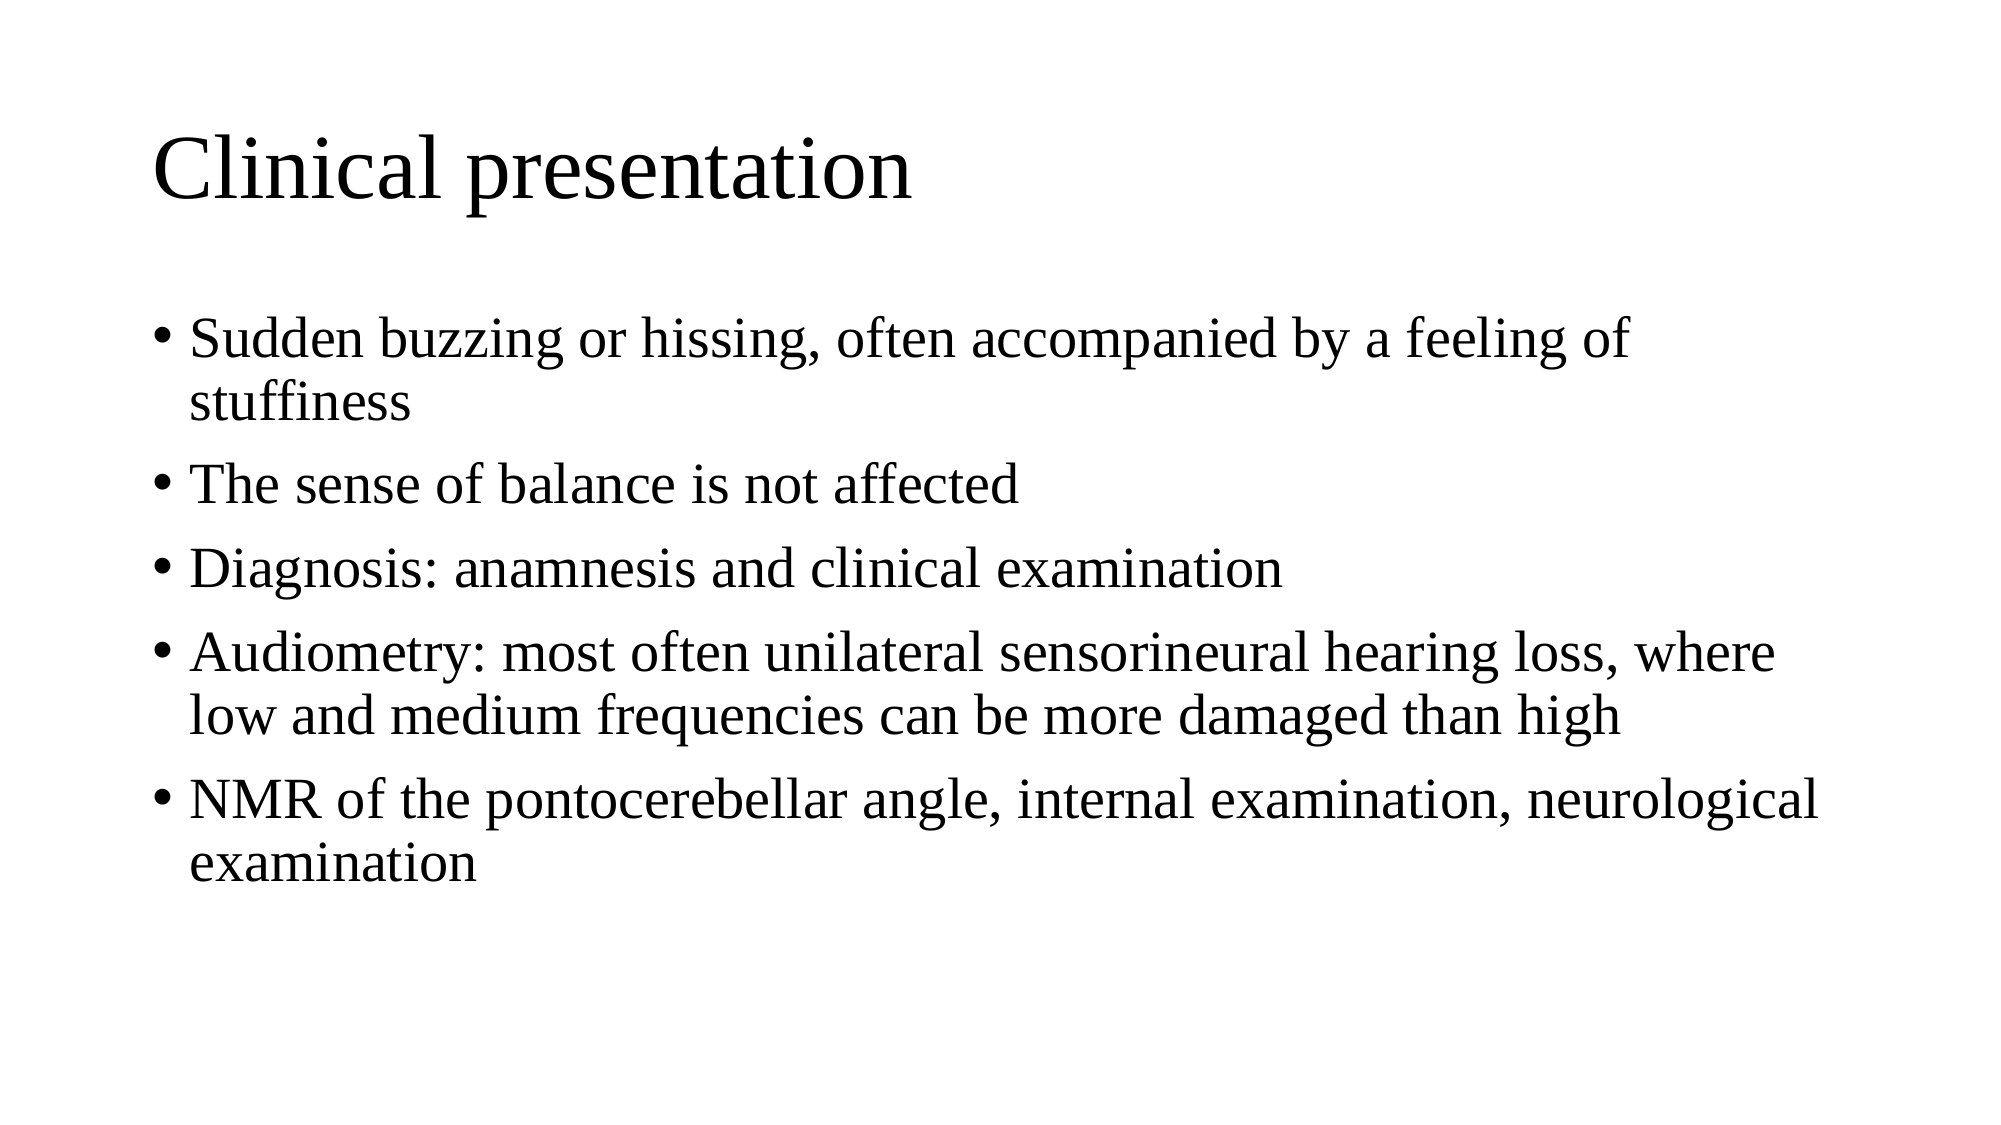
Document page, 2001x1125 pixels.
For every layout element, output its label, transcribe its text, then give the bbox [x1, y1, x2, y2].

title Clinical presentation [137, 59, 1863, 278]
list Sudden buzzing or hissing, often accompanied by a feeling of stuffiness The sense of balance is not affected Diagnosis: anamnesis and clinical examination Audiometry: most often unilateral sensorineural hearing loss, where low and medium frequencies can be more damaged than high NMR of the pontocerebellar angle, internal examination, neurological examination [137, 299, 1863, 1014]
